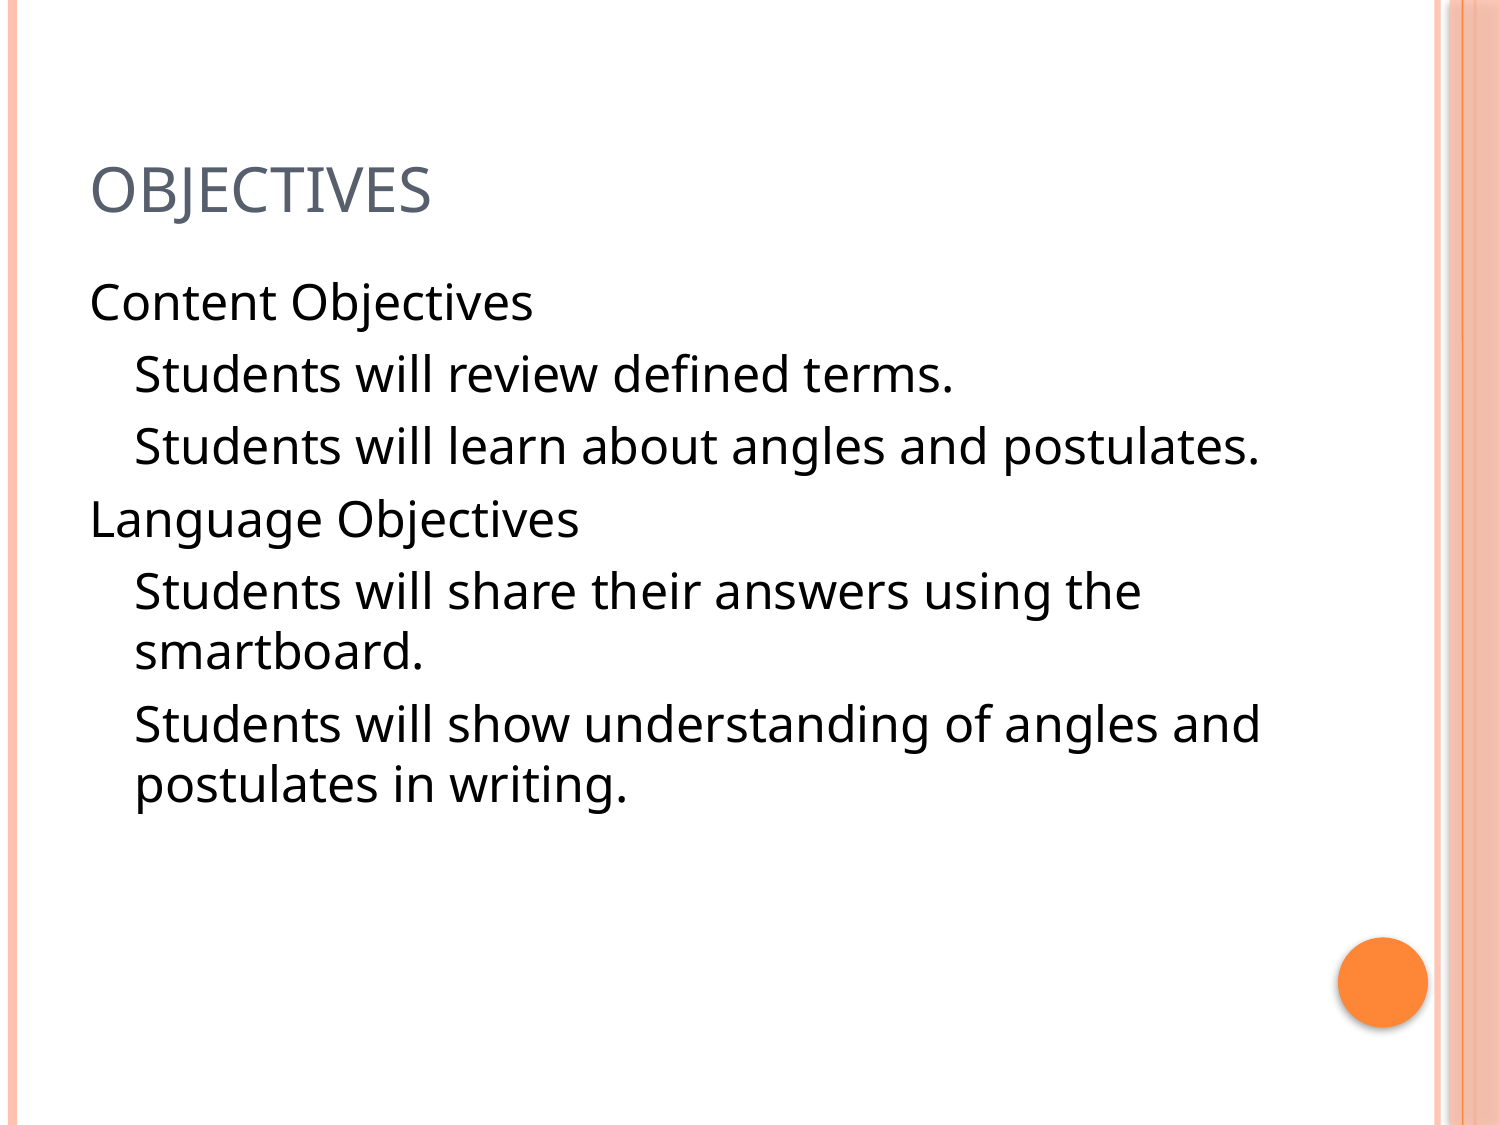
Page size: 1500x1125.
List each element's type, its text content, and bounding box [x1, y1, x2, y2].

list Content Objectives Students will review defined terms. Students will learn about angles and postulates. Language Objectives Students will share their answers using the smartboard. Students will show understanding of angles and postulates in writing. [75, 262, 1300, 1062]
title Objectives [75, 45, 1300, 233]
